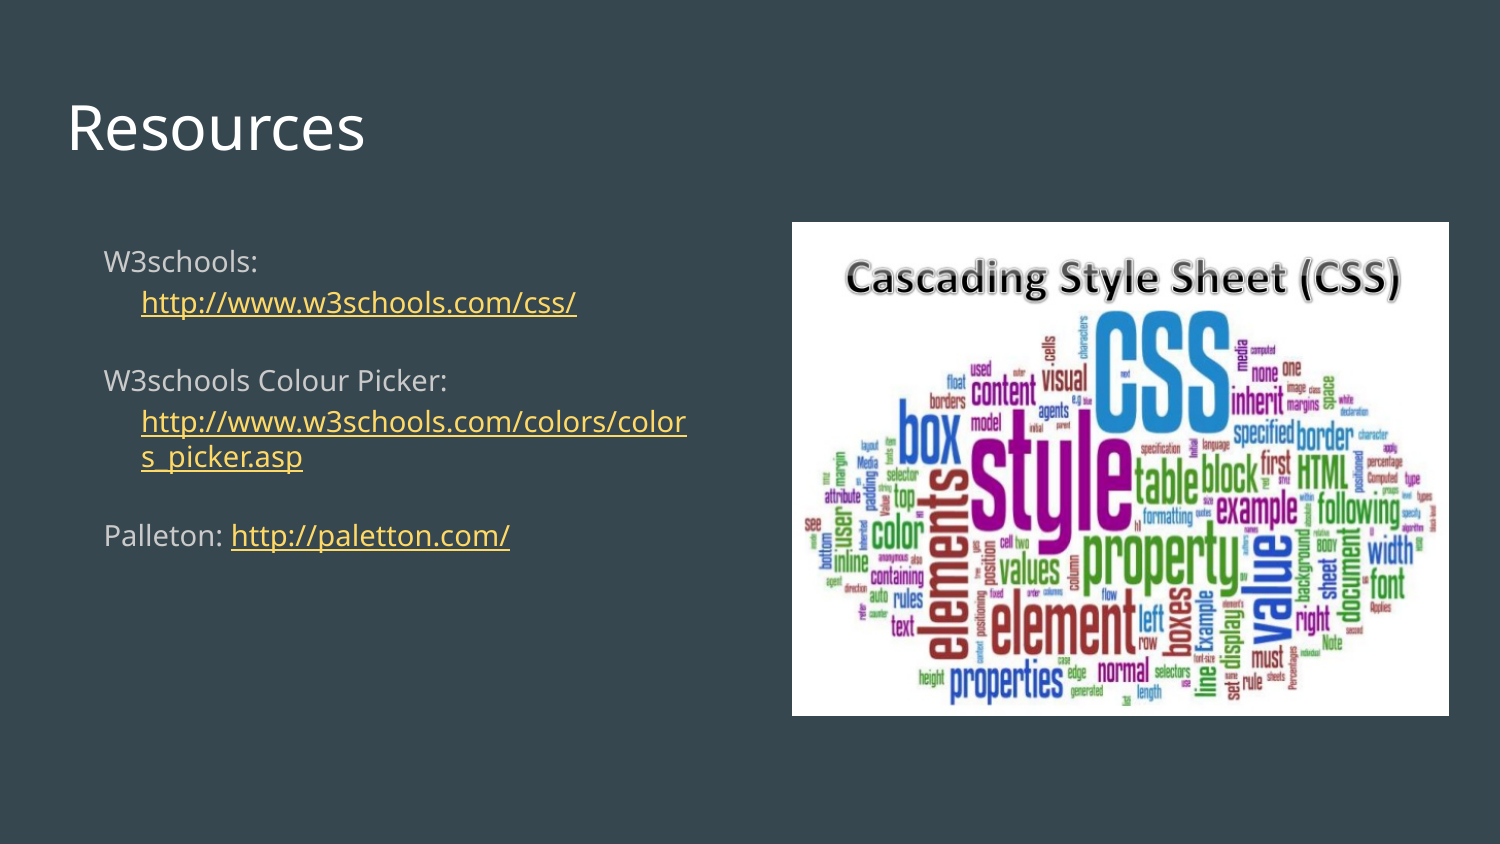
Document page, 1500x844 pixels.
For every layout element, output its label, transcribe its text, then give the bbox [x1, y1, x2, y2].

picture [792, 222, 1450, 716]
list W3schools: http://www.w3schools.com/css/ W3schools Colour Picker: http://www.w3schools.com/colors/colors_picker.asp Palleton: http://paletton.com/ [51, 222, 708, 750]
title Resources [51, 72, 1449, 167]
